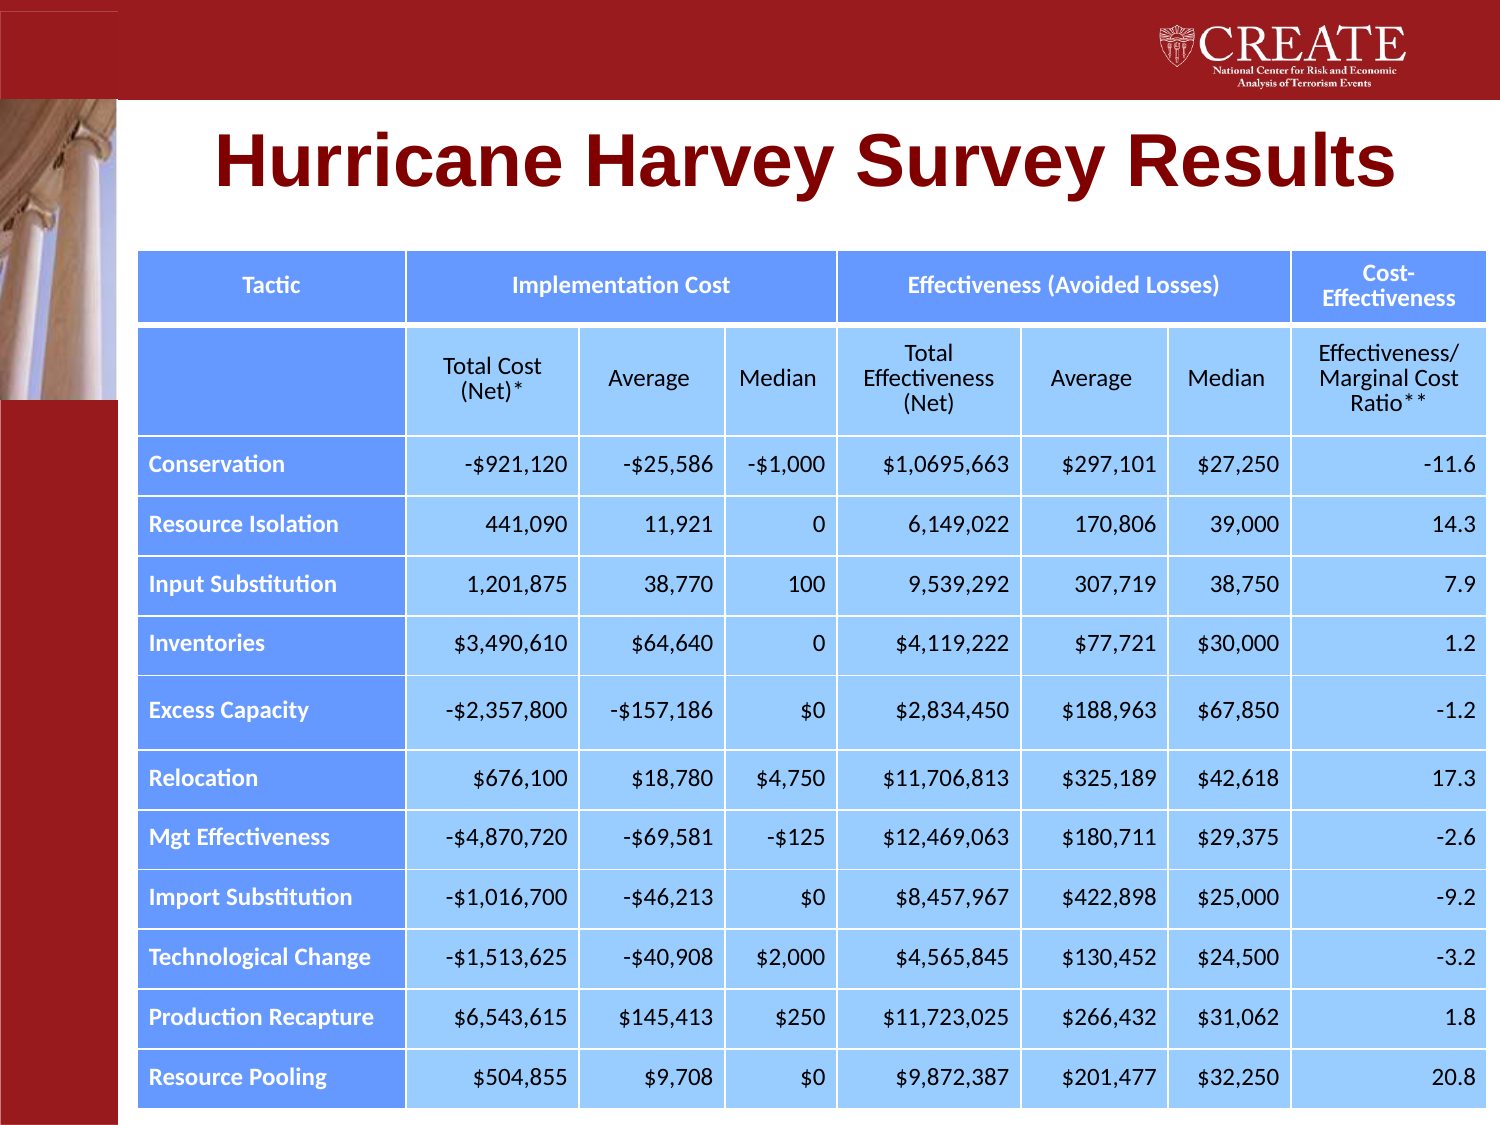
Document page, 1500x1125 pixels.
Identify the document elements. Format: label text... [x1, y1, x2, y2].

table_cell $504,855 [407, 1050, 578, 1108]
table_cell 170,806 [1022, 497, 1167, 555]
table_cell $25,000 [1169, 870, 1290, 928]
table_cell Technological Change [138, 930, 405, 988]
table_cell $297,101 [1022, 437, 1167, 495]
table_cell Average [1022, 328, 1167, 435]
table_cell -$25,586 [580, 437, 724, 495]
table_cell $9,708 [580, 1050, 724, 1108]
table_cell 1.2 [1292, 617, 1486, 675]
table_cell -2.6 [1292, 811, 1486, 869]
table_cell 0 [726, 617, 836, 675]
table_cell 0 [726, 497, 836, 555]
table_cell Mgt Effectiveness [138, 811, 405, 869]
table_cell -$921,120 [407, 437, 578, 495]
table_cell Inventories [138, 617, 405, 675]
table_cell $145,413 [580, 990, 724, 1048]
table_cell Import Substitution [138, 870, 405, 928]
table_cell $676,100 [407, 751, 578, 809]
table_cell -$1,016,700 [407, 870, 578, 928]
table_cell $18,780 [580, 751, 724, 809]
table_header Cost-Effectiveness [1292, 251, 1486, 322]
table_cell 307,719 [1022, 557, 1167, 615]
table_cell 39,000 [1169, 497, 1290, 555]
table_cell 1,201,875 [407, 557, 578, 615]
table_cell Median [1169, 328, 1290, 435]
table_cell 441,090 [407, 497, 578, 555]
table_cell -$125 [726, 811, 836, 869]
table_cell Total Effectiveness (Net) [838, 328, 1020, 435]
table_cell $3,490,610 [407, 617, 578, 675]
table_cell $188,963 [1022, 676, 1167, 749]
table_cell Production Recapture [138, 990, 405, 1048]
table_cell Resource Isolation [138, 497, 405, 555]
table_cell $8,457,967 [838, 870, 1020, 928]
table_cell -$1,513,625 [407, 930, 578, 988]
table_cell $24,500 [1169, 930, 1290, 988]
table_cell $422,898 [1022, 870, 1167, 928]
table_cell -$157,186 [580, 676, 724, 749]
table_header Implementation Cost [407, 251, 836, 322]
table_cell $180,711 [1022, 811, 1167, 869]
table_cell 7.9 [1292, 557, 1486, 615]
table_cell $11,723,025 [838, 990, 1020, 1048]
table_cell $2,834,450 [838, 676, 1020, 749]
table_cell 20.8 [1292, 1050, 1486, 1108]
table_cell $32,250 [1169, 1050, 1290, 1108]
table_cell $12,469,063 [838, 811, 1020, 869]
table_cell Resource Pooling [138, 1050, 405, 1108]
table_cell $67,850 [1169, 676, 1290, 749]
table_cell $4,750 [726, 751, 836, 809]
table_cell $266,432 [1022, 990, 1167, 1048]
table_cell -1.2 [1292, 676, 1486, 749]
table_cell 14.3 [1292, 497, 1486, 555]
table_cell $2,000 [726, 930, 836, 988]
table_cell -$40,908 [580, 930, 724, 988]
table_cell $11,706,813 [838, 751, 1020, 809]
table_header Effectiveness (Avoided Losses) [838, 251, 1290, 322]
table_cell $42,618 [1169, 751, 1290, 809]
table_cell $6,543,615 [407, 990, 578, 1048]
table_cell $77,721 [1022, 617, 1167, 675]
table_cell 38,770 [580, 557, 724, 615]
table_cell Average [580, 328, 724, 435]
table_cell 6,149,022 [838, 497, 1020, 555]
table_cell Input Substitution [138, 557, 405, 615]
picture [0, 0, 1500, 1124]
table_cell 17.3 [1292, 751, 1486, 809]
table_cell $27,250 [1169, 437, 1290, 495]
table_cell -3.2 [1292, 930, 1486, 988]
table_cell $4,119,222 [838, 617, 1020, 675]
table_cell Effectiveness/ Marginal Cost Ratio** [1292, 328, 1486, 435]
table_cell $30,000 [1169, 617, 1290, 675]
table_cell -$2,357,800 [407, 676, 578, 749]
table_cell $130,452 [1022, 930, 1167, 988]
table_cell -$69,581 [580, 811, 724, 869]
table_cell $4,565,845 [838, 930, 1020, 988]
table_header Tactic [138, 251, 405, 322]
table_cell Excess Capacity [138, 676, 405, 749]
table_cell $64,640 [580, 617, 724, 675]
table_cell $0 [726, 1050, 836, 1108]
table_cell -$46,213 [580, 870, 724, 928]
table_cell 9,539,292 [838, 557, 1020, 615]
table_cell Relocation [138, 751, 405, 809]
table_cell $29,375 [1169, 811, 1290, 869]
table_cell Total Cost (Net)* [407, 328, 578, 435]
table_cell $250 [726, 990, 836, 1048]
table_cell -11.6 [1292, 437, 1486, 495]
table_cell -9.2 [1292, 870, 1486, 928]
table_cell -$4,870,720 [407, 811, 578, 869]
table_cell 38,750 [1169, 557, 1290, 615]
table_cell [138, 328, 405, 435]
title Hurricane Harvey Survey Results [125, 112, 1488, 200]
table_cell Conservation [138, 437, 405, 495]
table_cell $201,477 [1022, 1050, 1167, 1108]
table_cell 1.8 [1292, 990, 1486, 1048]
table_cell $9,872,387 [838, 1050, 1020, 1108]
table_cell Median [726, 328, 836, 435]
table_cell 100 [726, 557, 836, 615]
table_cell $1,0695,663 [838, 437, 1020, 495]
table_cell 11,921 [580, 497, 724, 555]
table_cell $0 [726, 676, 836, 749]
table_cell $325,189 [1022, 751, 1167, 809]
table_cell $0 [726, 870, 836, 928]
table_cell -$1,000 [726, 437, 836, 495]
table_cell $31,062 [1169, 990, 1290, 1048]
